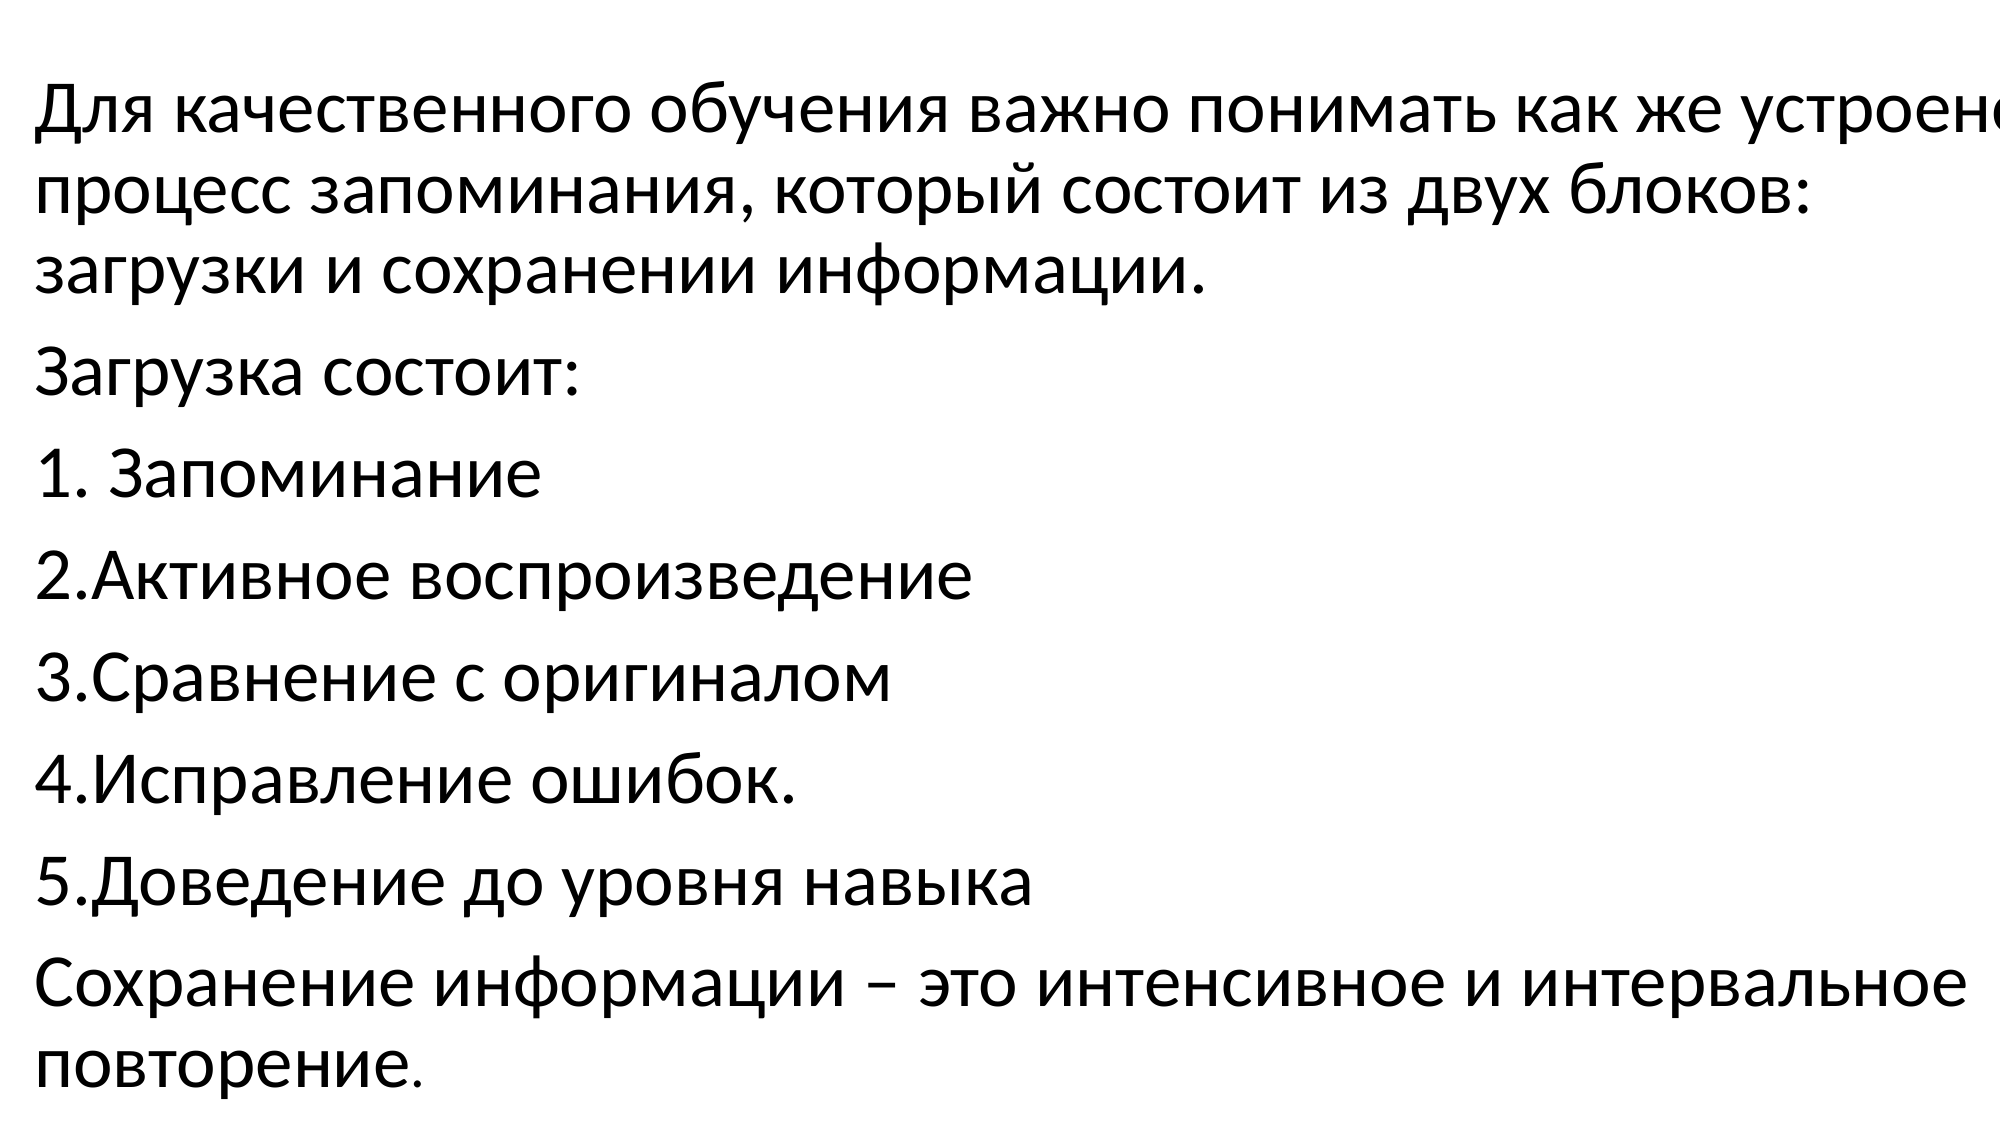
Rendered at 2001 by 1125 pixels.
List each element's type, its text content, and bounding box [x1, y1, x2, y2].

list Для качественного обучения важно понимать как же устроено процесс запоминания, который состоит из двух блоков: загрузки и сохранении информации. Загрузка состоит: 1. Запоминание 2.Активное воспроизведение 3.Сравнение с оригиналом 4.Исправление ошибок. 5.Доведение до уровня навыка Сохранение информации – это интенсивное и интервальное повторение. [19, 59, 2000, 1125]
